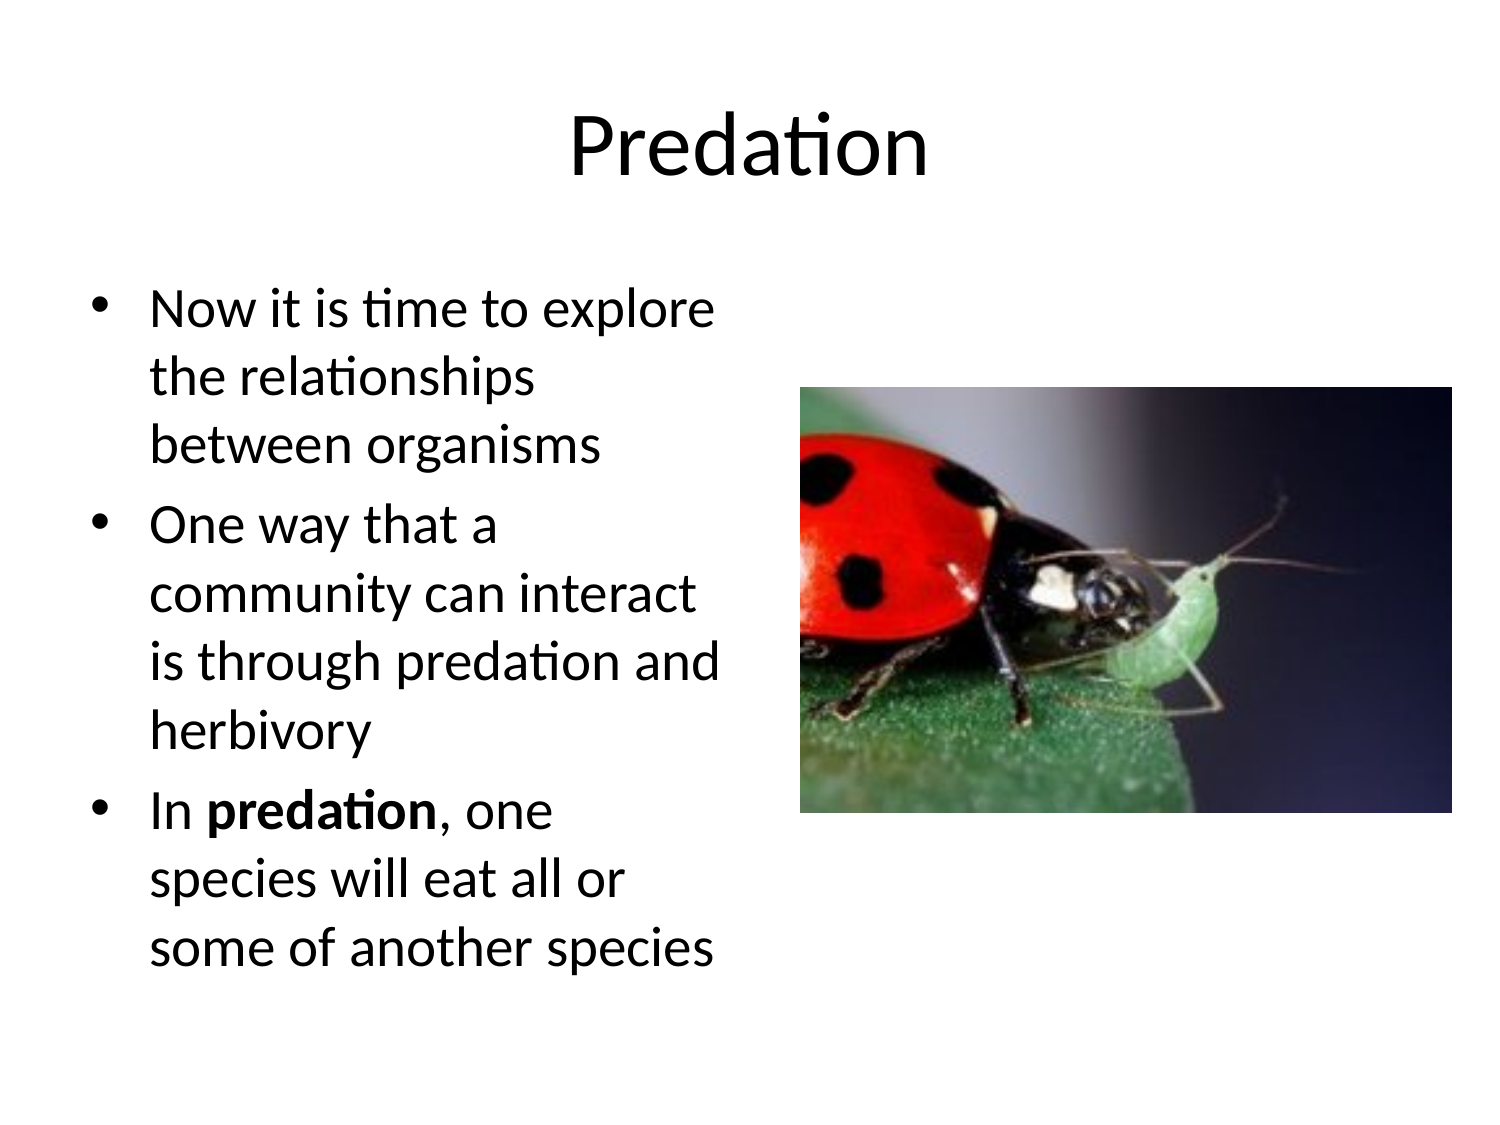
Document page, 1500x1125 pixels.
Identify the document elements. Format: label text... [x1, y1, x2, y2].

list Now it is time to explore the relationships between organisms One way that a community can interact is through predation and herbivory In predation, one species will eat all or some of another species [75, 262, 738, 1005]
picture [799, 387, 1453, 813]
title Predation [75, 45, 1425, 233]
